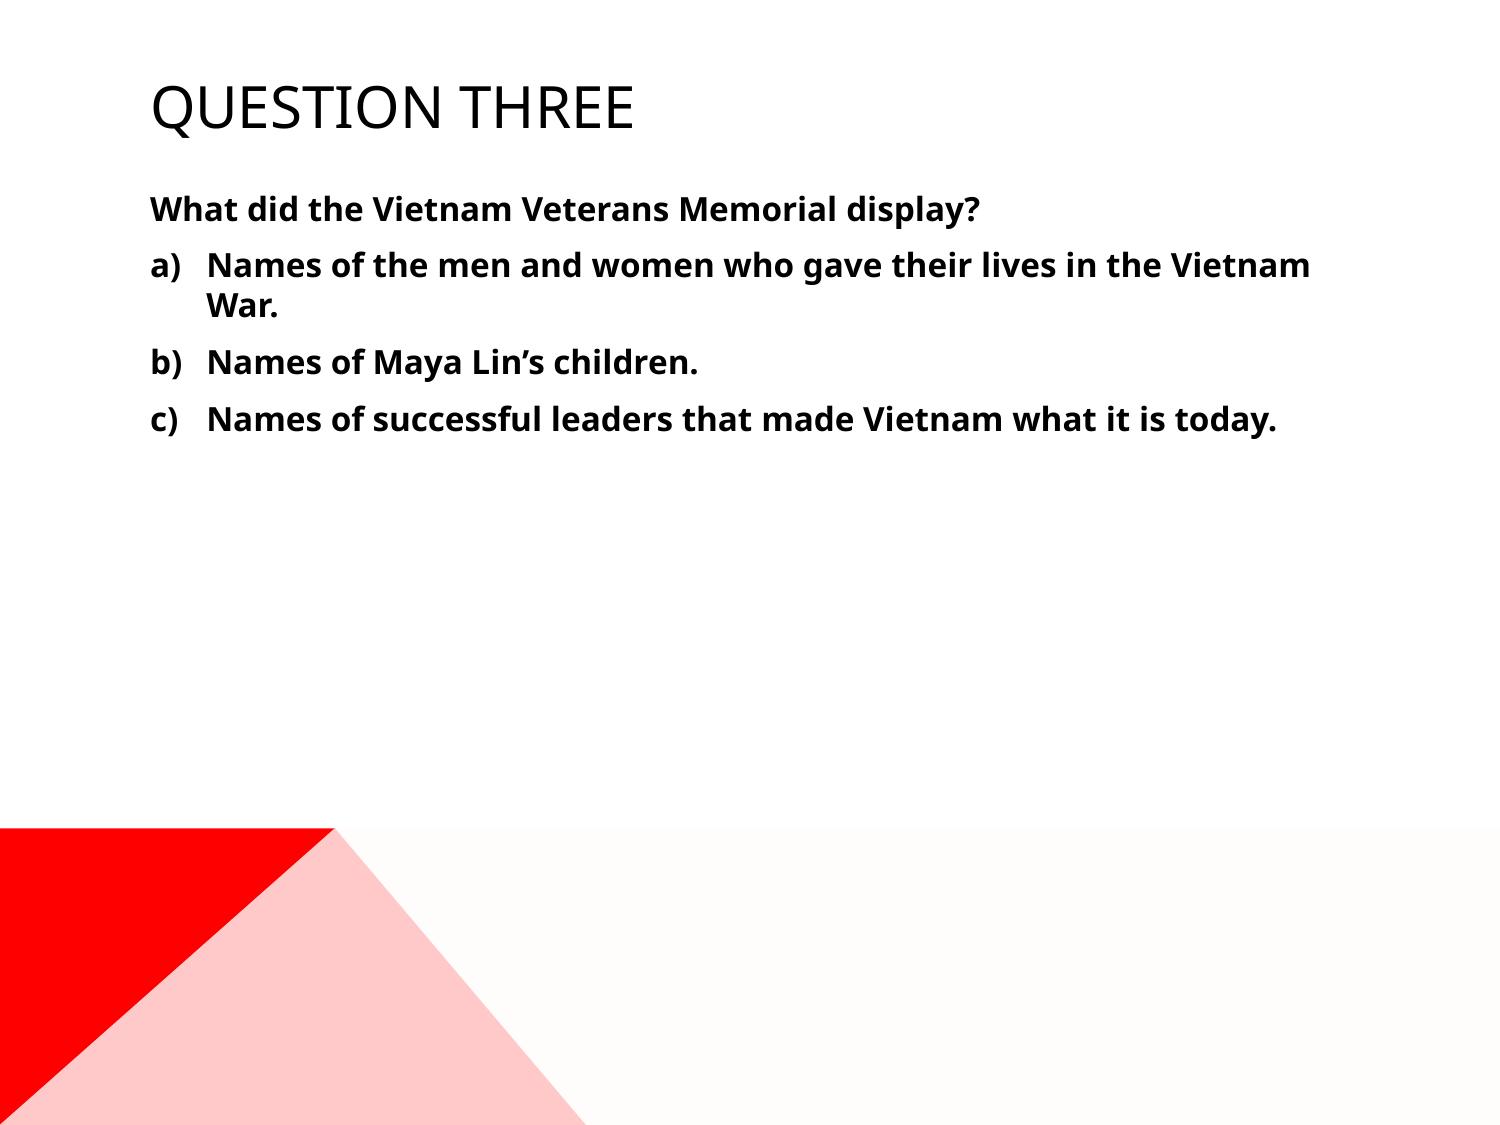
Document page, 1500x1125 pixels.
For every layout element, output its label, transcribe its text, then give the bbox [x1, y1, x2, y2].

list What did the Vietnam Veterans Memorial display? Names of the men and women who gave their lives in the Vietnam War. Names of Maya Lin’s children. Names of successful leaders that made Vietnam what it is today. [135, 180, 1369, 768]
title Question three [135, 60, 1369, 150]
